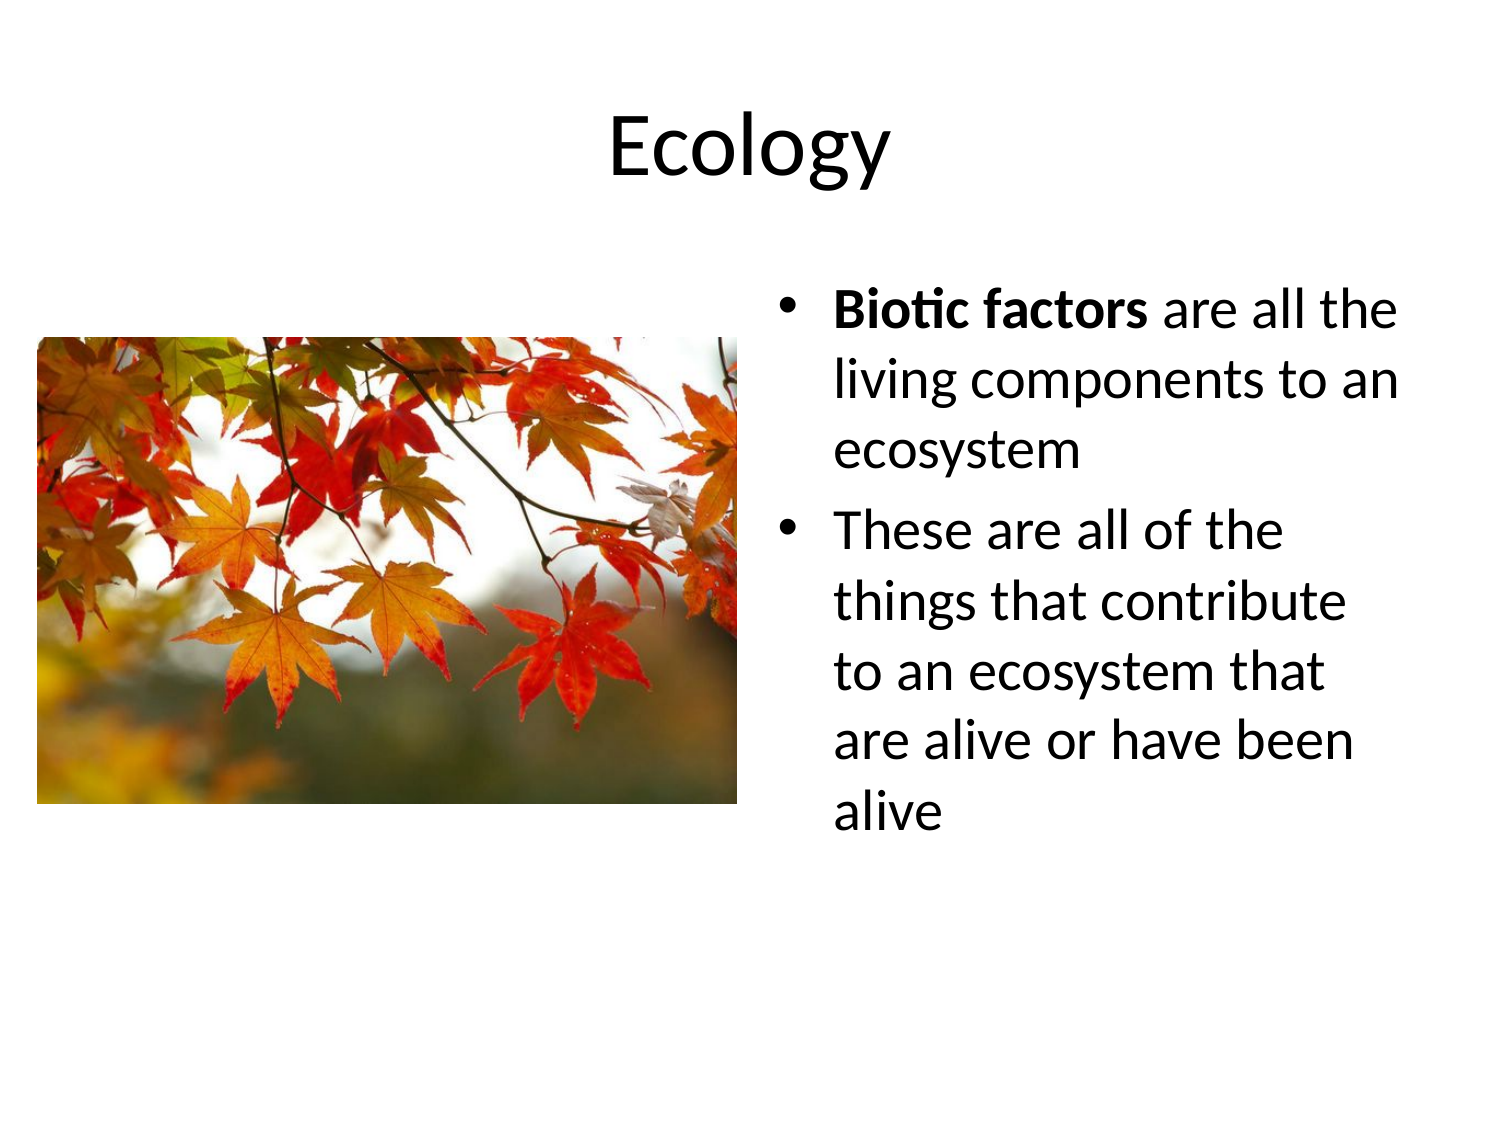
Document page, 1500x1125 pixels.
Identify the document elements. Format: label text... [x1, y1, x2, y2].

picture [37, 337, 738, 804]
title Ecology [75, 45, 1425, 233]
list Biotic factors are all the living components to an ecosystem These are all of the things that contribute to an ecosystem that are alive or have been alive [762, 262, 1425, 1005]
